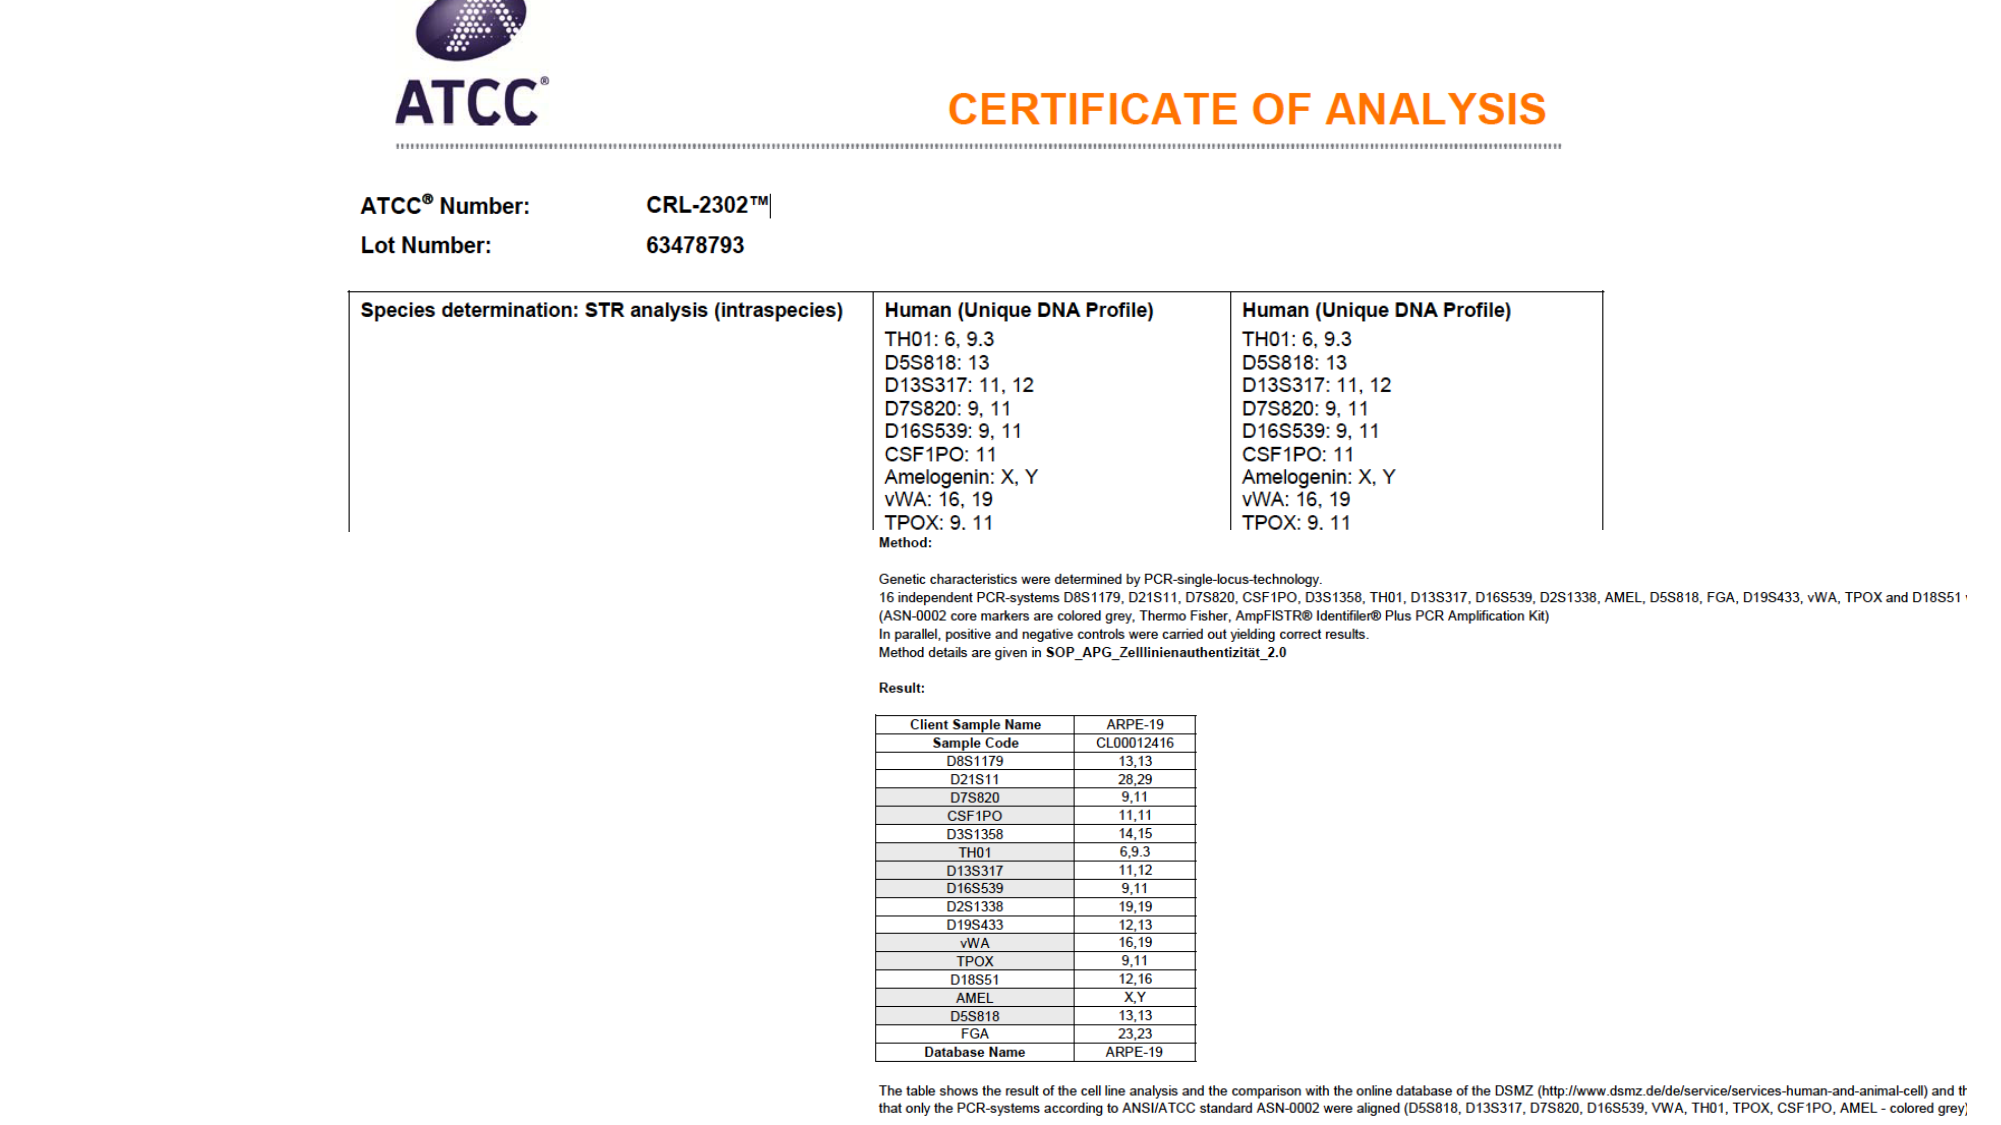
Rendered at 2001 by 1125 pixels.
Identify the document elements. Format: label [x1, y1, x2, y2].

picture [333, 0, 1967, 1125]
